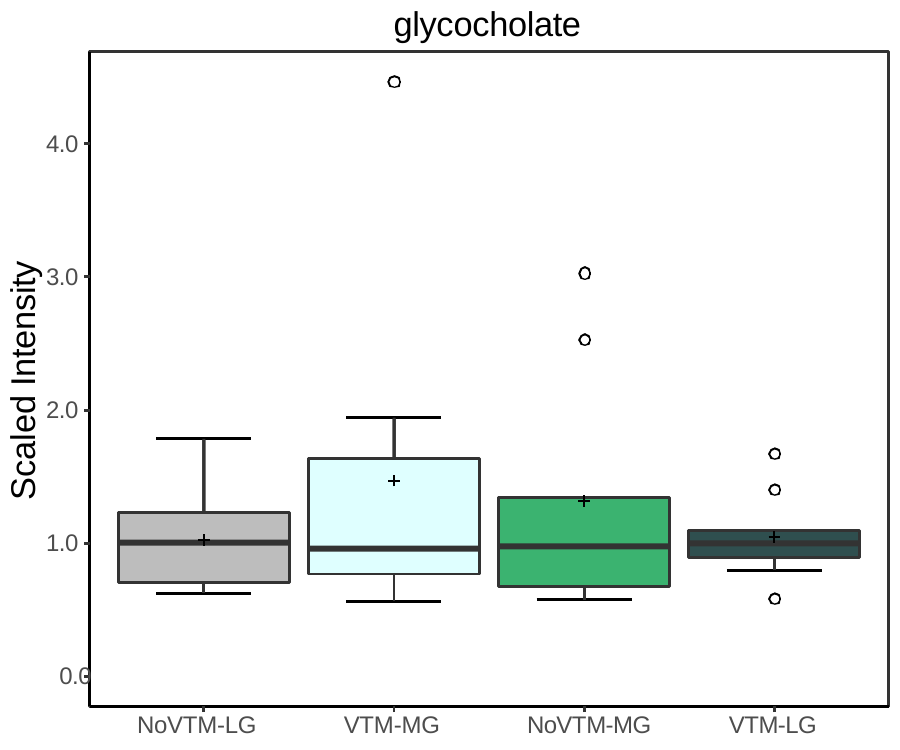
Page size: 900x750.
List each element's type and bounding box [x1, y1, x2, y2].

slide_number [134, 713, 309, 750]
text_box [44, 525, 82, 557]
text_box [391, 0, 587, 44]
text_box [44, 125, 82, 157]
footer [57, 661, 95, 750]
text_box [83, 50, 891, 738]
text_box [1, 256, 82, 503]
